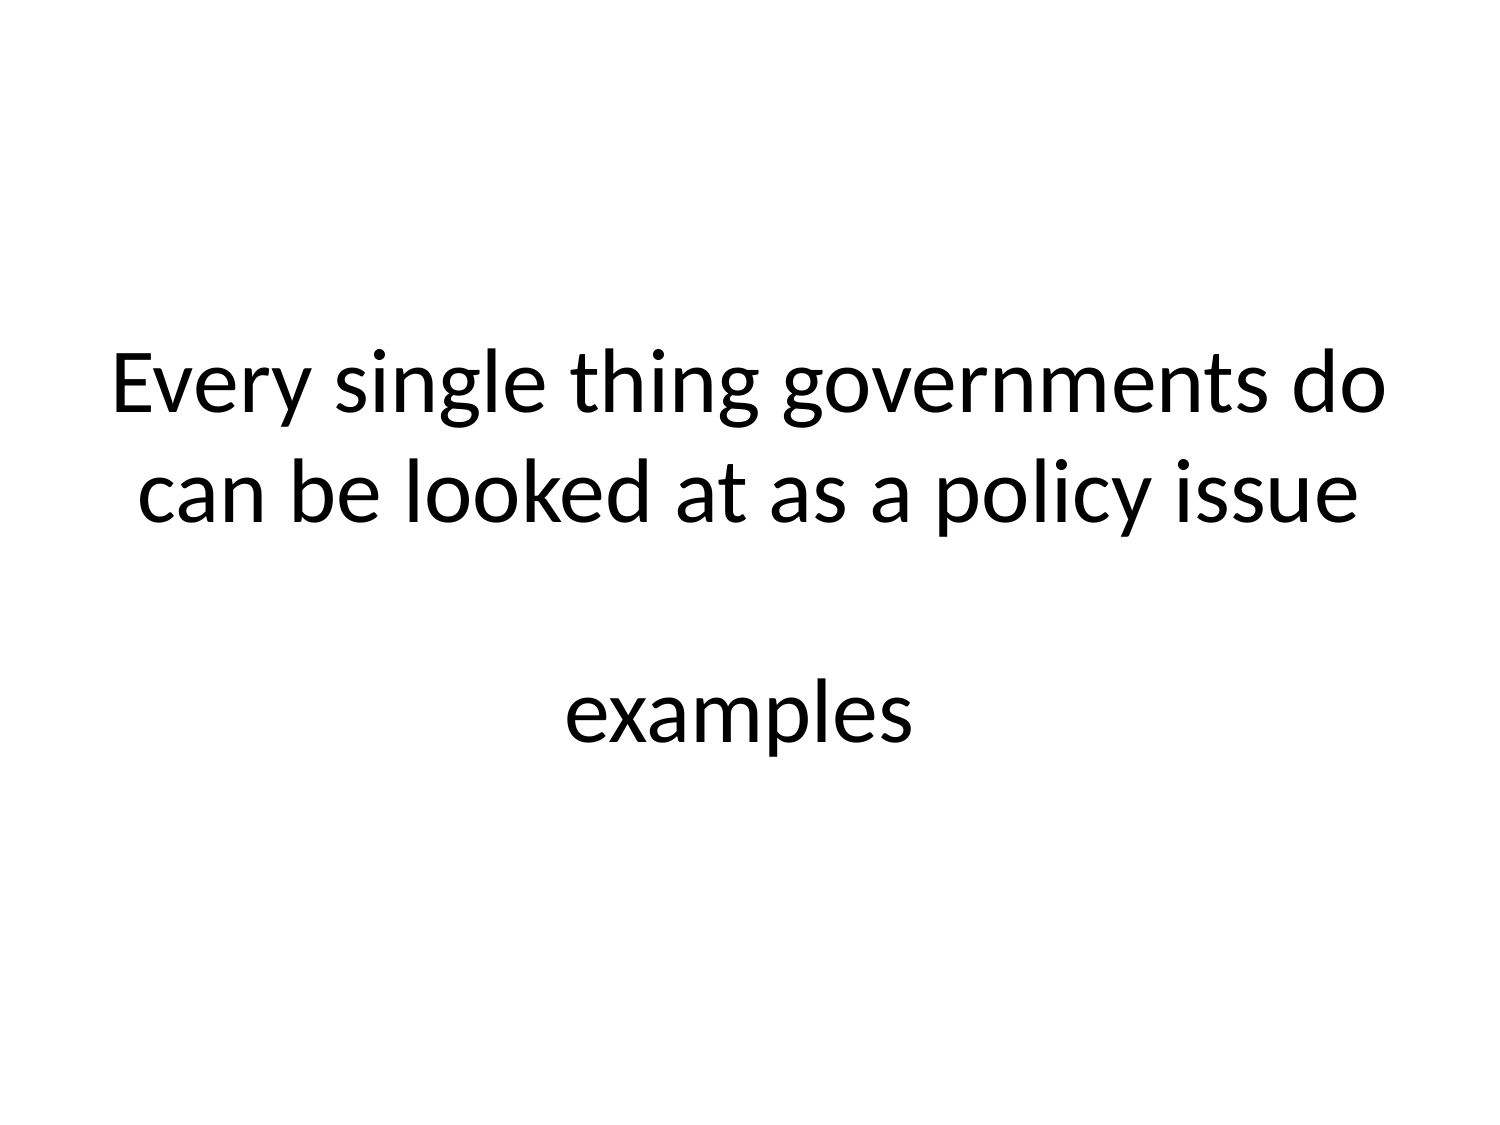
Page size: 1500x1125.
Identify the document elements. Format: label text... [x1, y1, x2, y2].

title Every single thing governments do can be looked at as a policy issue examples [75, 45, 1425, 1038]
